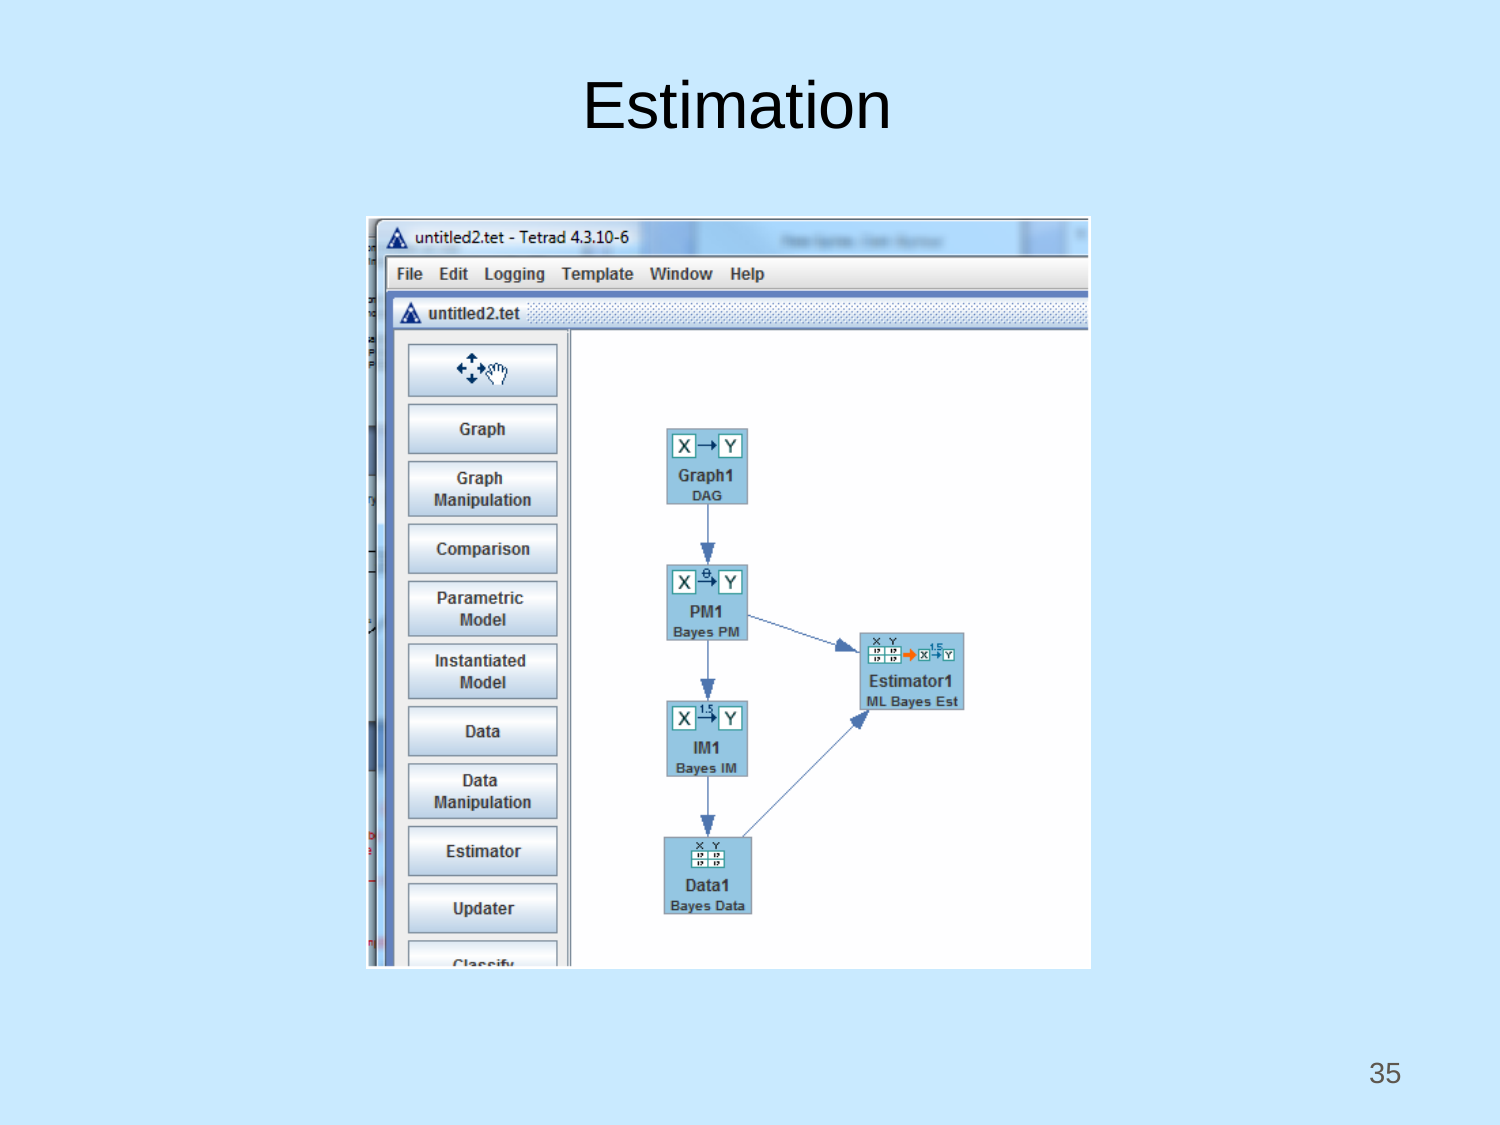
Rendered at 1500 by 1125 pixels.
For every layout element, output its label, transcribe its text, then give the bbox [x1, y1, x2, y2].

title Estimation [99, 28, 1376, 150]
picture [366, 216, 1091, 969]
slide_number 35 [1103, 1021, 1417, 1098]
